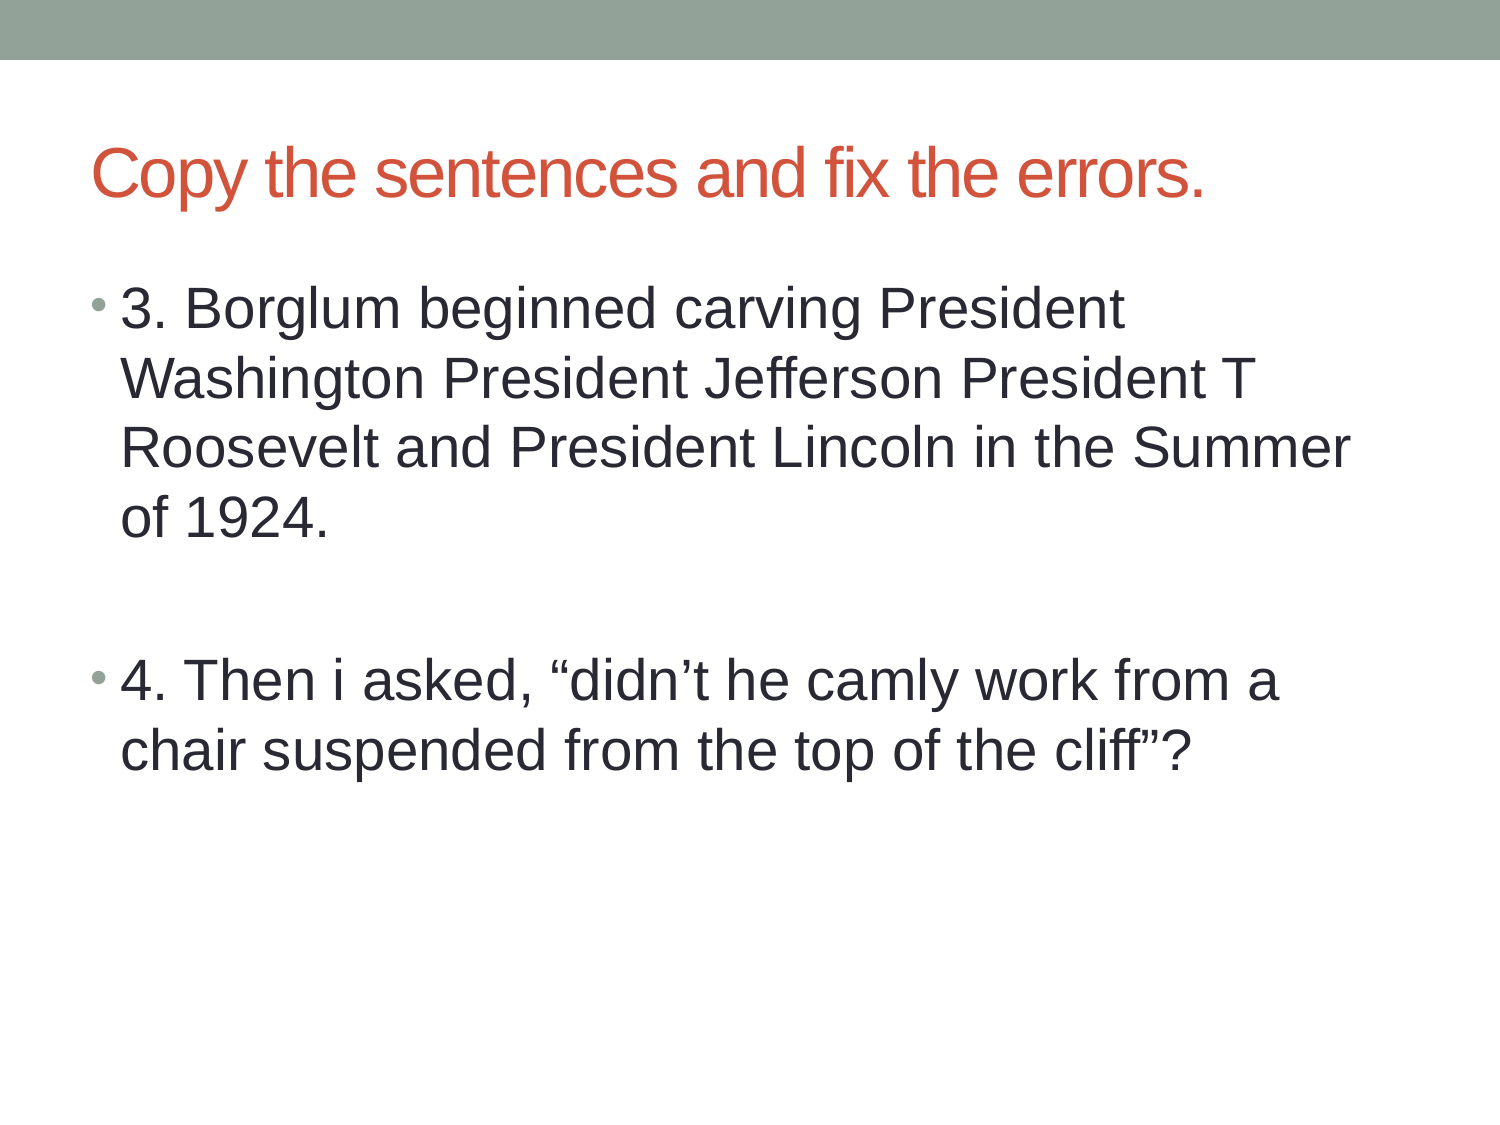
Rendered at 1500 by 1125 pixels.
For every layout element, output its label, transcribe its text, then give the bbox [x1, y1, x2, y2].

list 3. Borglum beginned carving President Washington President Jefferson President T Roosevelt and President Lincoln in the Summer of 1924. 4. Then i asked, “didn’t he camly work from a chair suspended from the top of the cliff”? [75, 262, 1425, 1063]
title Copy the sentences and fix the errors. [75, 87, 1425, 250]
